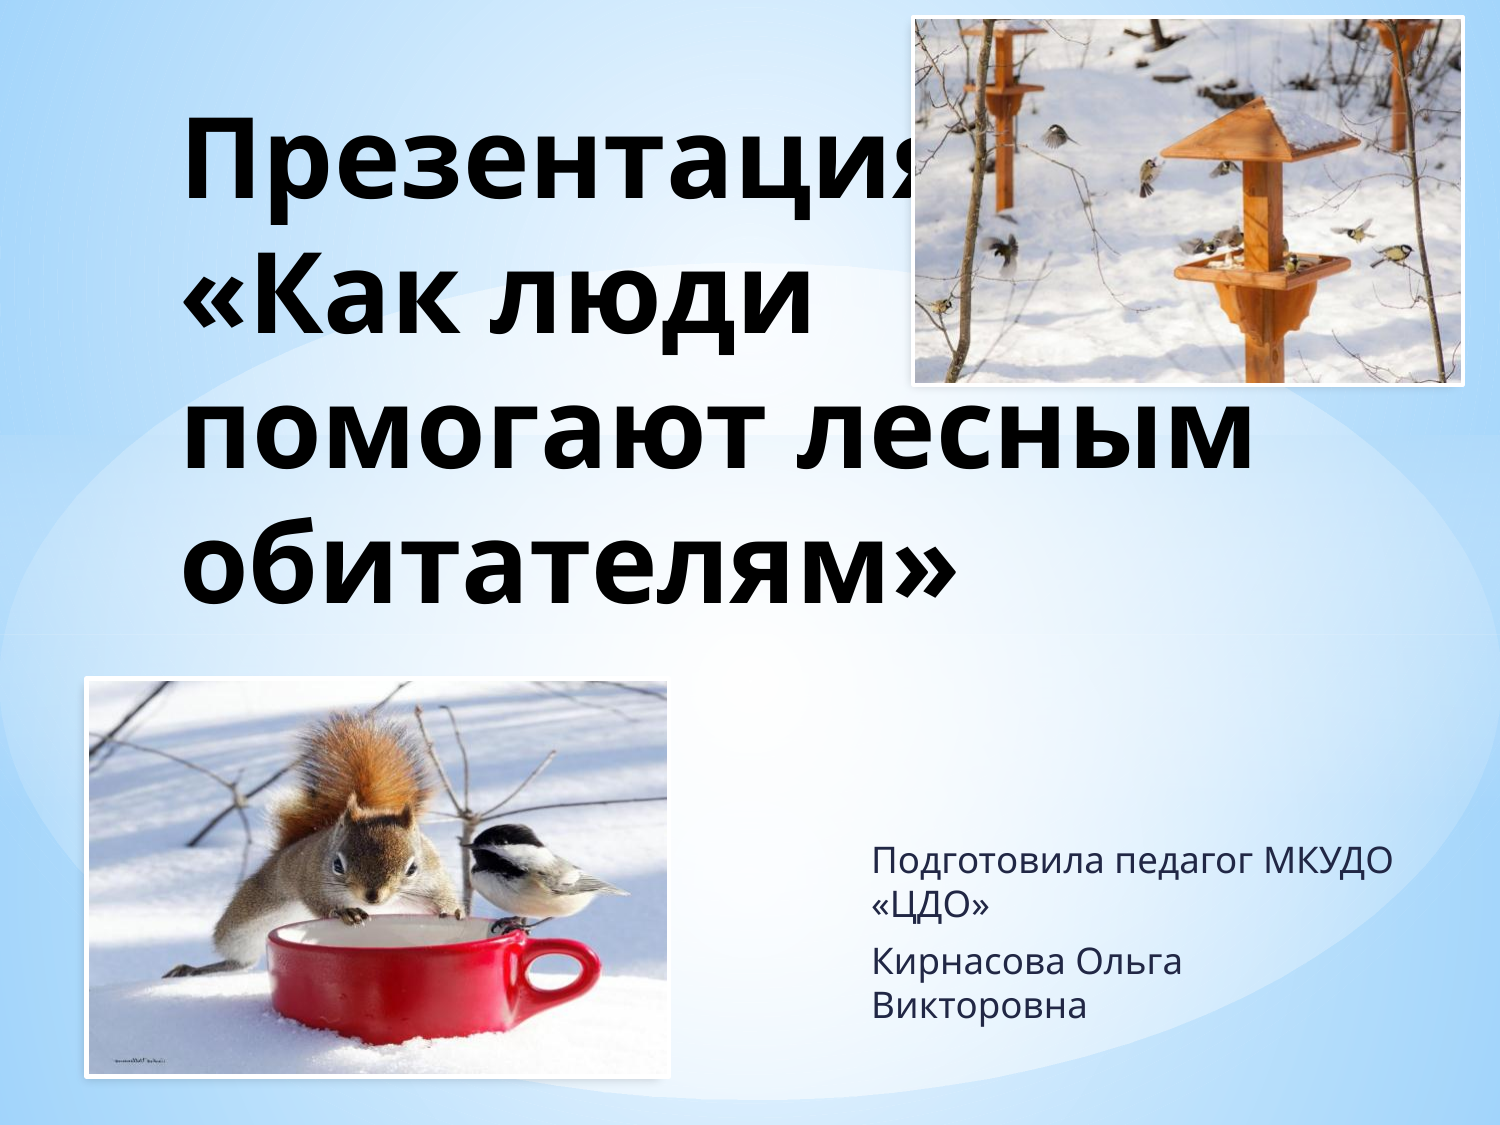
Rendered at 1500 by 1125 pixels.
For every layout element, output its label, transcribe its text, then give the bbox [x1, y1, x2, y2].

subtitle Подготовила педагог МКУДО «ЦДО» Кирнасова Ольга Викторовна [856, 828, 1424, 1035]
title Презентация «Как люди помогают лесным обитателям» [134, 78, 1312, 808]
picture [915, 18, 1461, 383]
picture [88, 680, 668, 1075]
